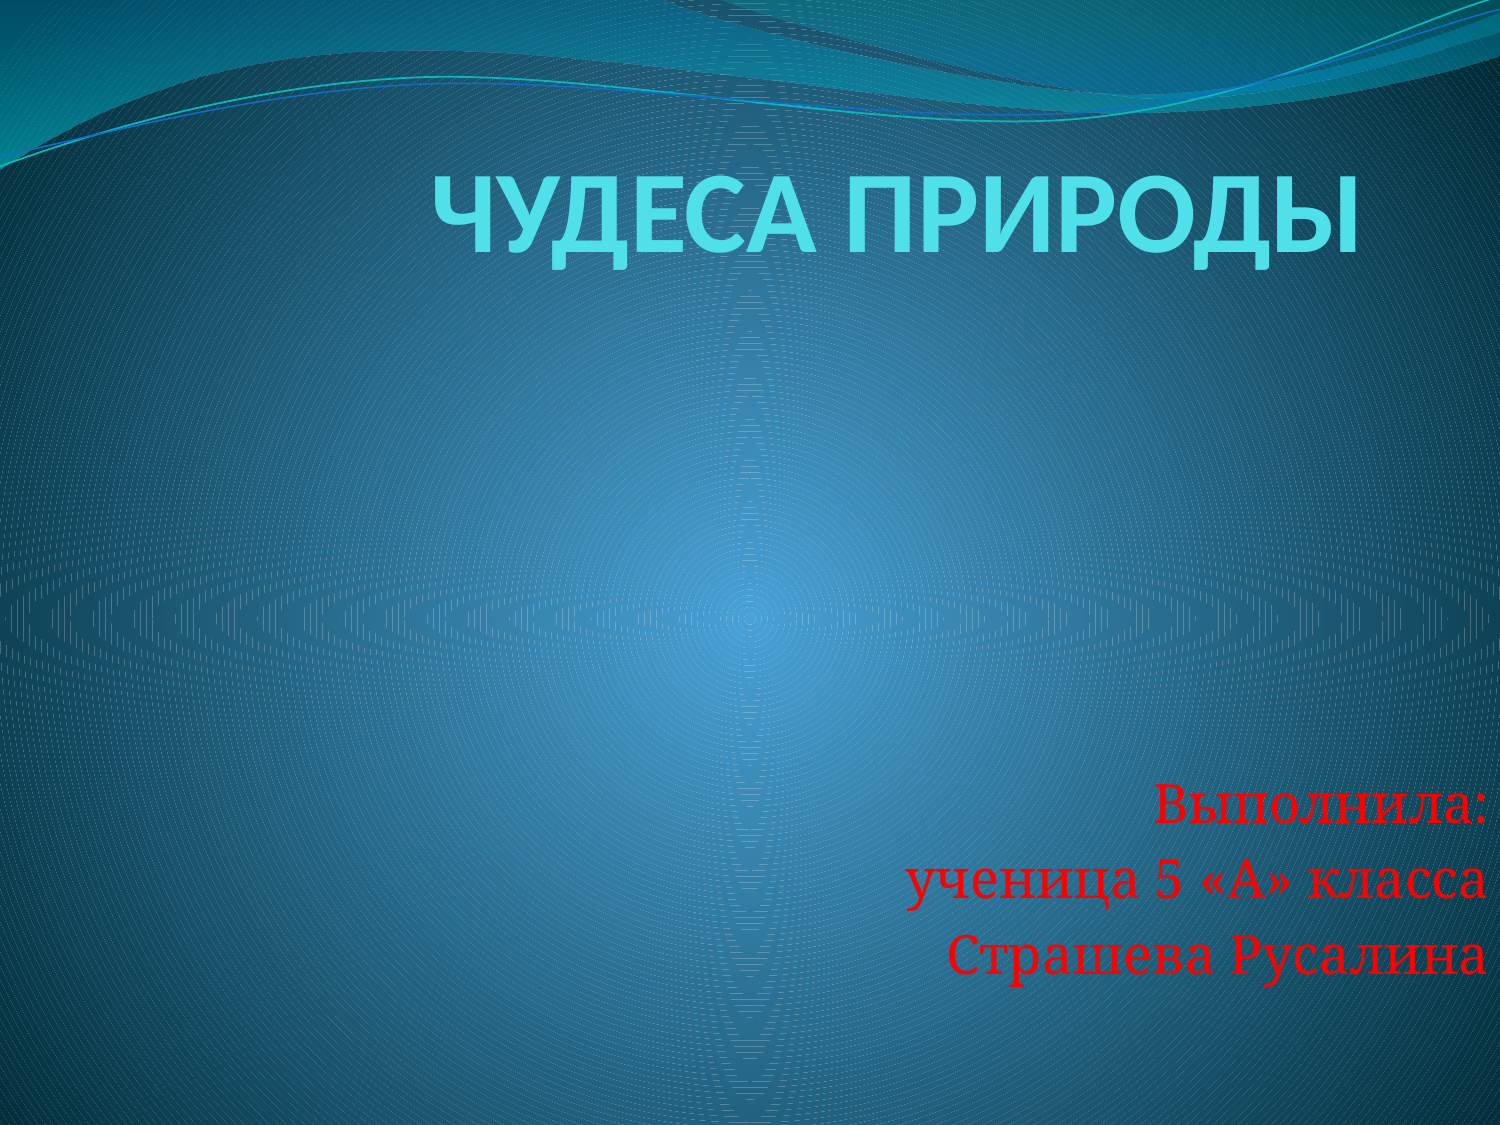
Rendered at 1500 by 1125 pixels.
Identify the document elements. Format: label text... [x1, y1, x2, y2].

title ЧУДЕСА ПРИРОДЫ [93, 35, 1369, 277]
subtitle Выполнила: ученица 5 «А» класса Страшева Русалина [82, 761, 1500, 1125]
